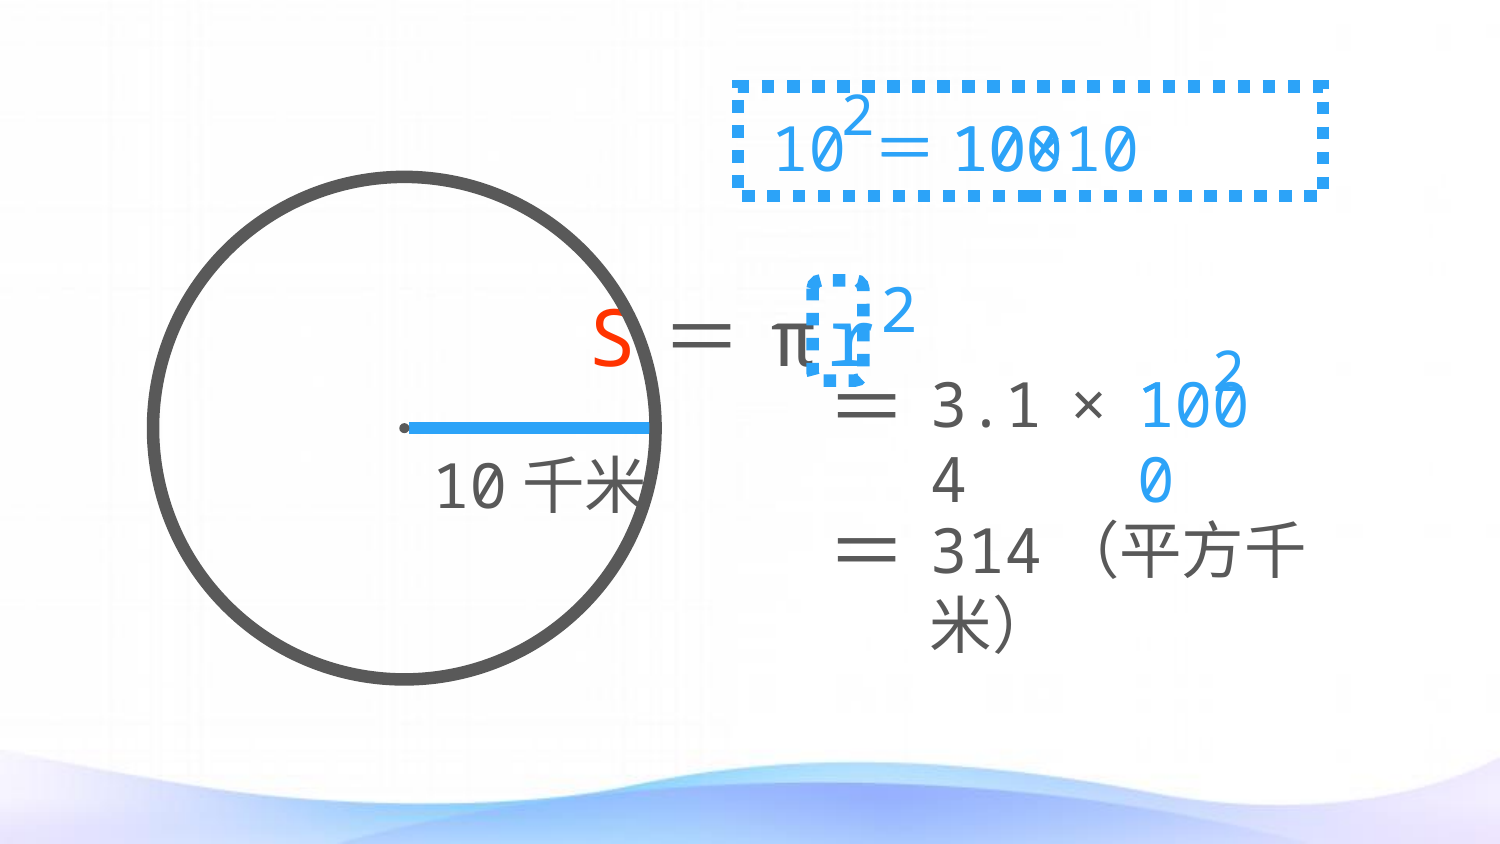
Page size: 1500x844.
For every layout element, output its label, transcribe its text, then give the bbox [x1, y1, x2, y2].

text_box 314（平方千米） [924, 508, 1399, 664]
picture [0, 0, 1500, 844]
text_box 2 [1206, 332, 1345, 406]
text_box 2 [834, 76, 950, 150]
text_box 3.14 [924, 361, 1063, 508]
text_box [577, 262, 930, 392]
text_box 10千米 [426, 443, 683, 524]
text_box ＝ [821, 498, 913, 600]
text_box 10 [1131, 443, 1207, 508]
text_box ＝10×10 [868, 105, 1170, 187]
text_box [151, 175, 657, 681]
text_box [398, 422, 411, 435]
text_box ＝ [821, 392, 913, 455]
text_box 100 [1131, 361, 1270, 443]
text_box 10 [765, 105, 867, 187]
text_box [737, 86, 1324, 196]
text_box × [1064, 361, 1130, 443]
